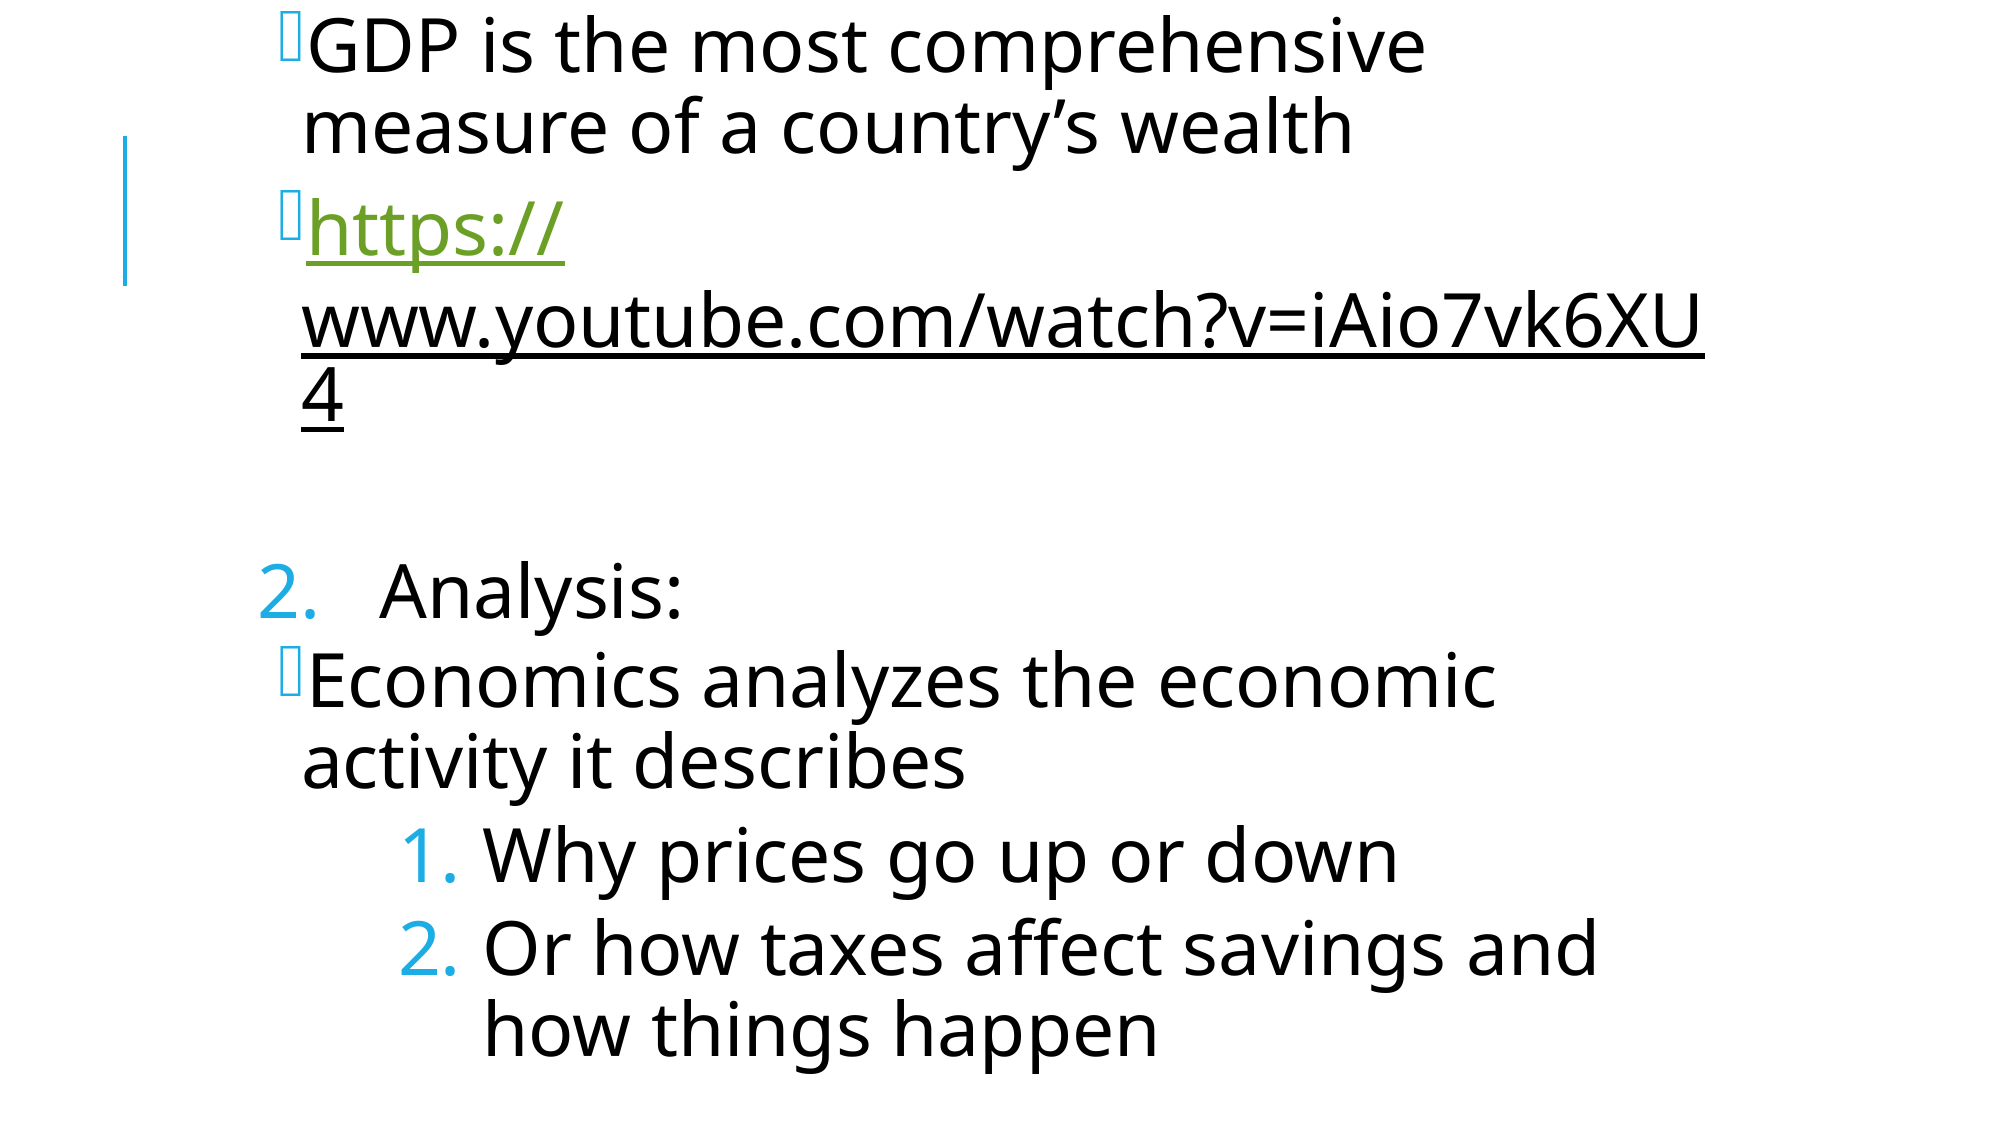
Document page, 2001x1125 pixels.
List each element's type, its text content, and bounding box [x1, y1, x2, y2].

list GDP is the most comprehensive measure of a country’s wealth https://www.youtube.com/watch?v=iAio7vk6XU4 Analysis: Economics analyzes the economic activity it describes Why prices go up or down Or how taxes affect savings and how things happen [249, 0, 1750, 1125]
